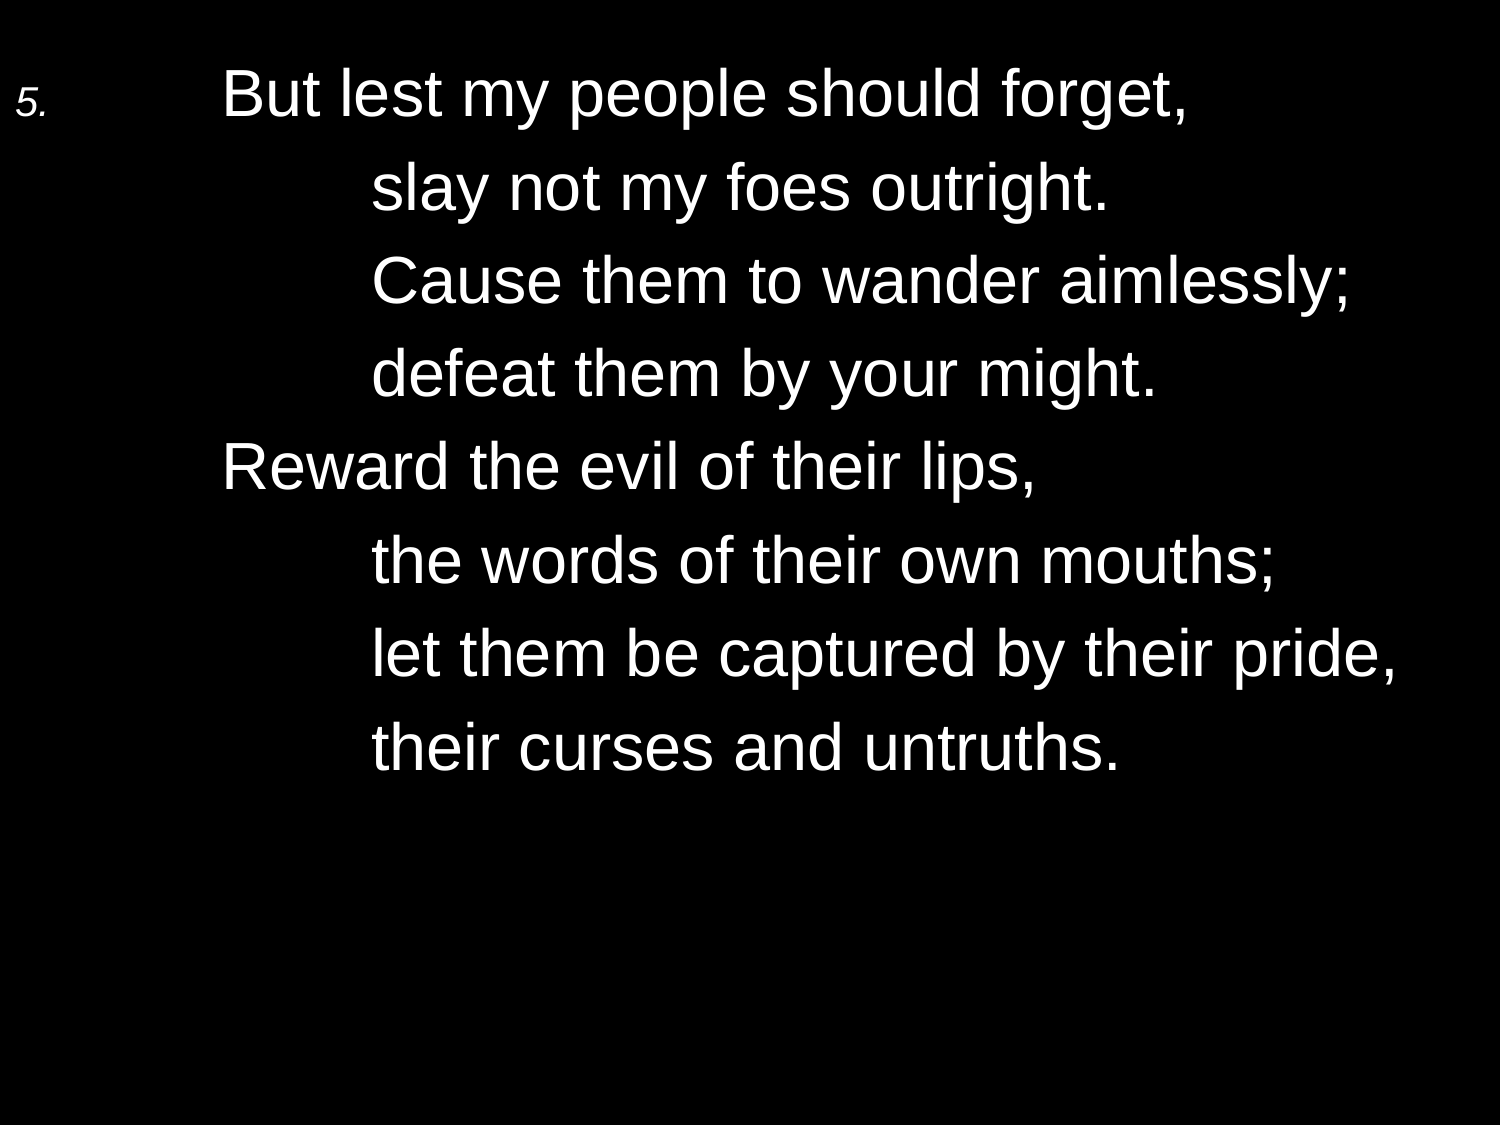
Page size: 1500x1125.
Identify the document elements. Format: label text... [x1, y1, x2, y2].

list 5. But lest my people should forget, slay not my foes outright. Cause them to wander aimlessly; defeat them by your might. Reward the evil of their lips, the words of their own mouths; let them be captured by their pride, their curses and untruths. [0, 42, 1500, 1047]
